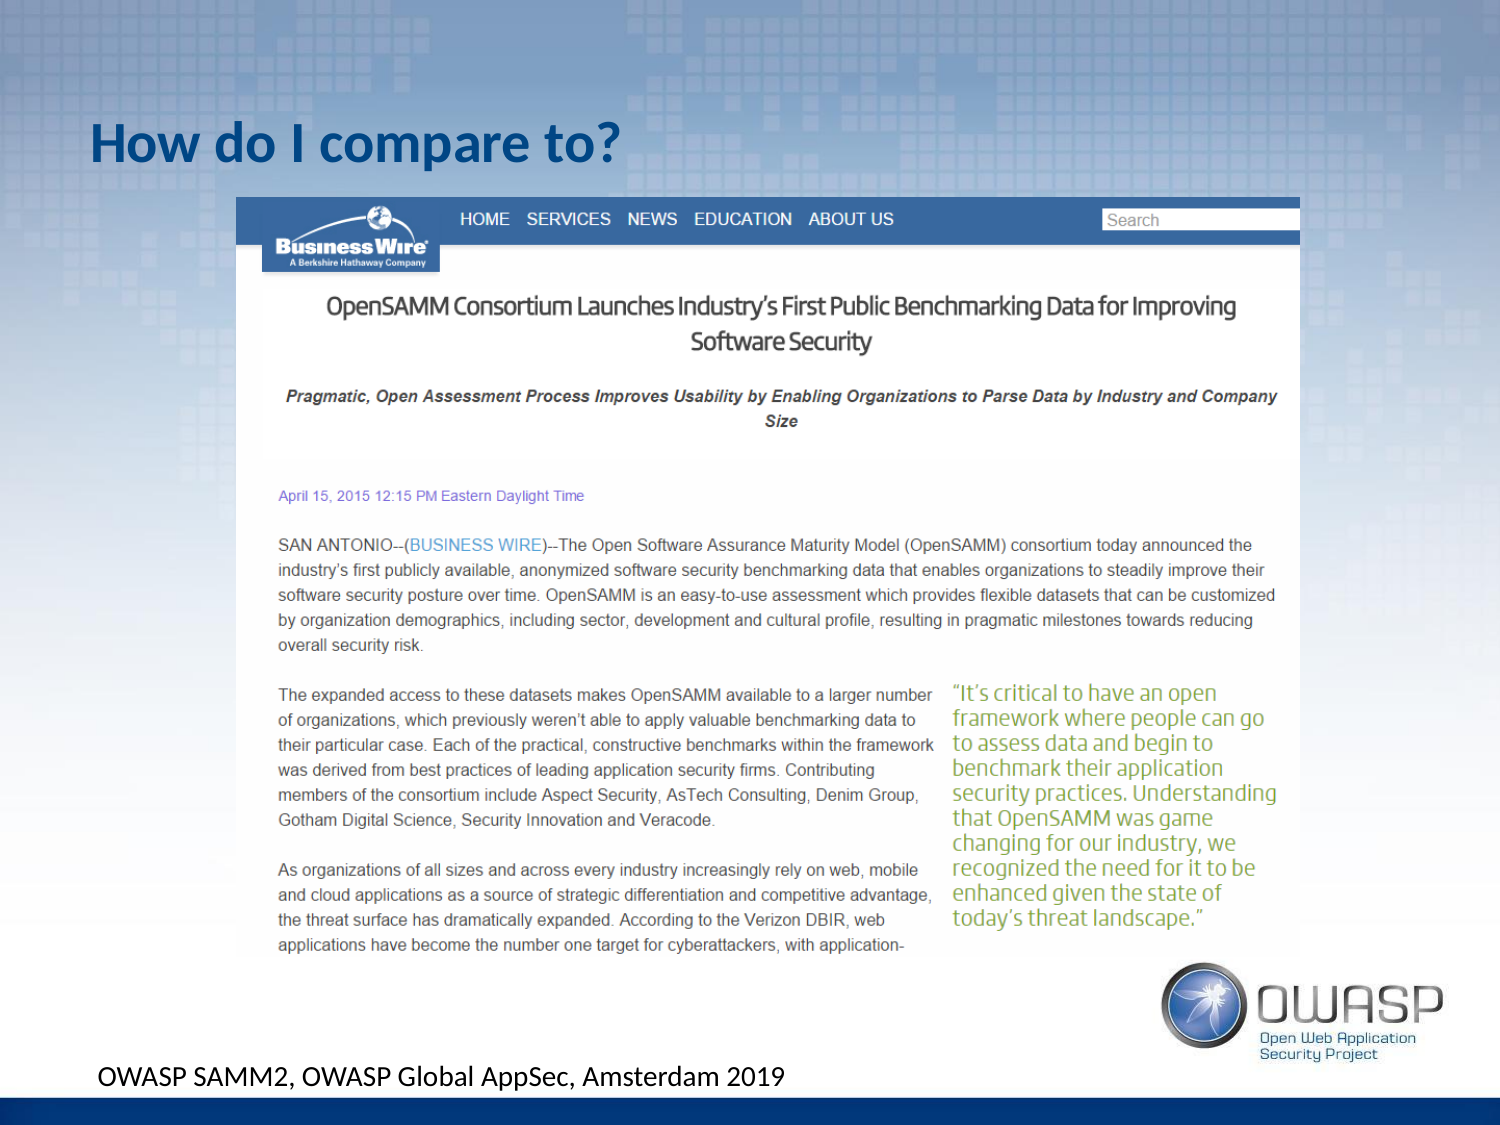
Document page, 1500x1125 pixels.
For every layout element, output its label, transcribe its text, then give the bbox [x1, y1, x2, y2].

title How do I compare to? [75, 45, 1425, 233]
picture [0, 0, 1500, 1125]
text_box OWASP SAMM2, OWASP Global AppSec, Amsterdam 2019 [0, 1042, 884, 1103]
